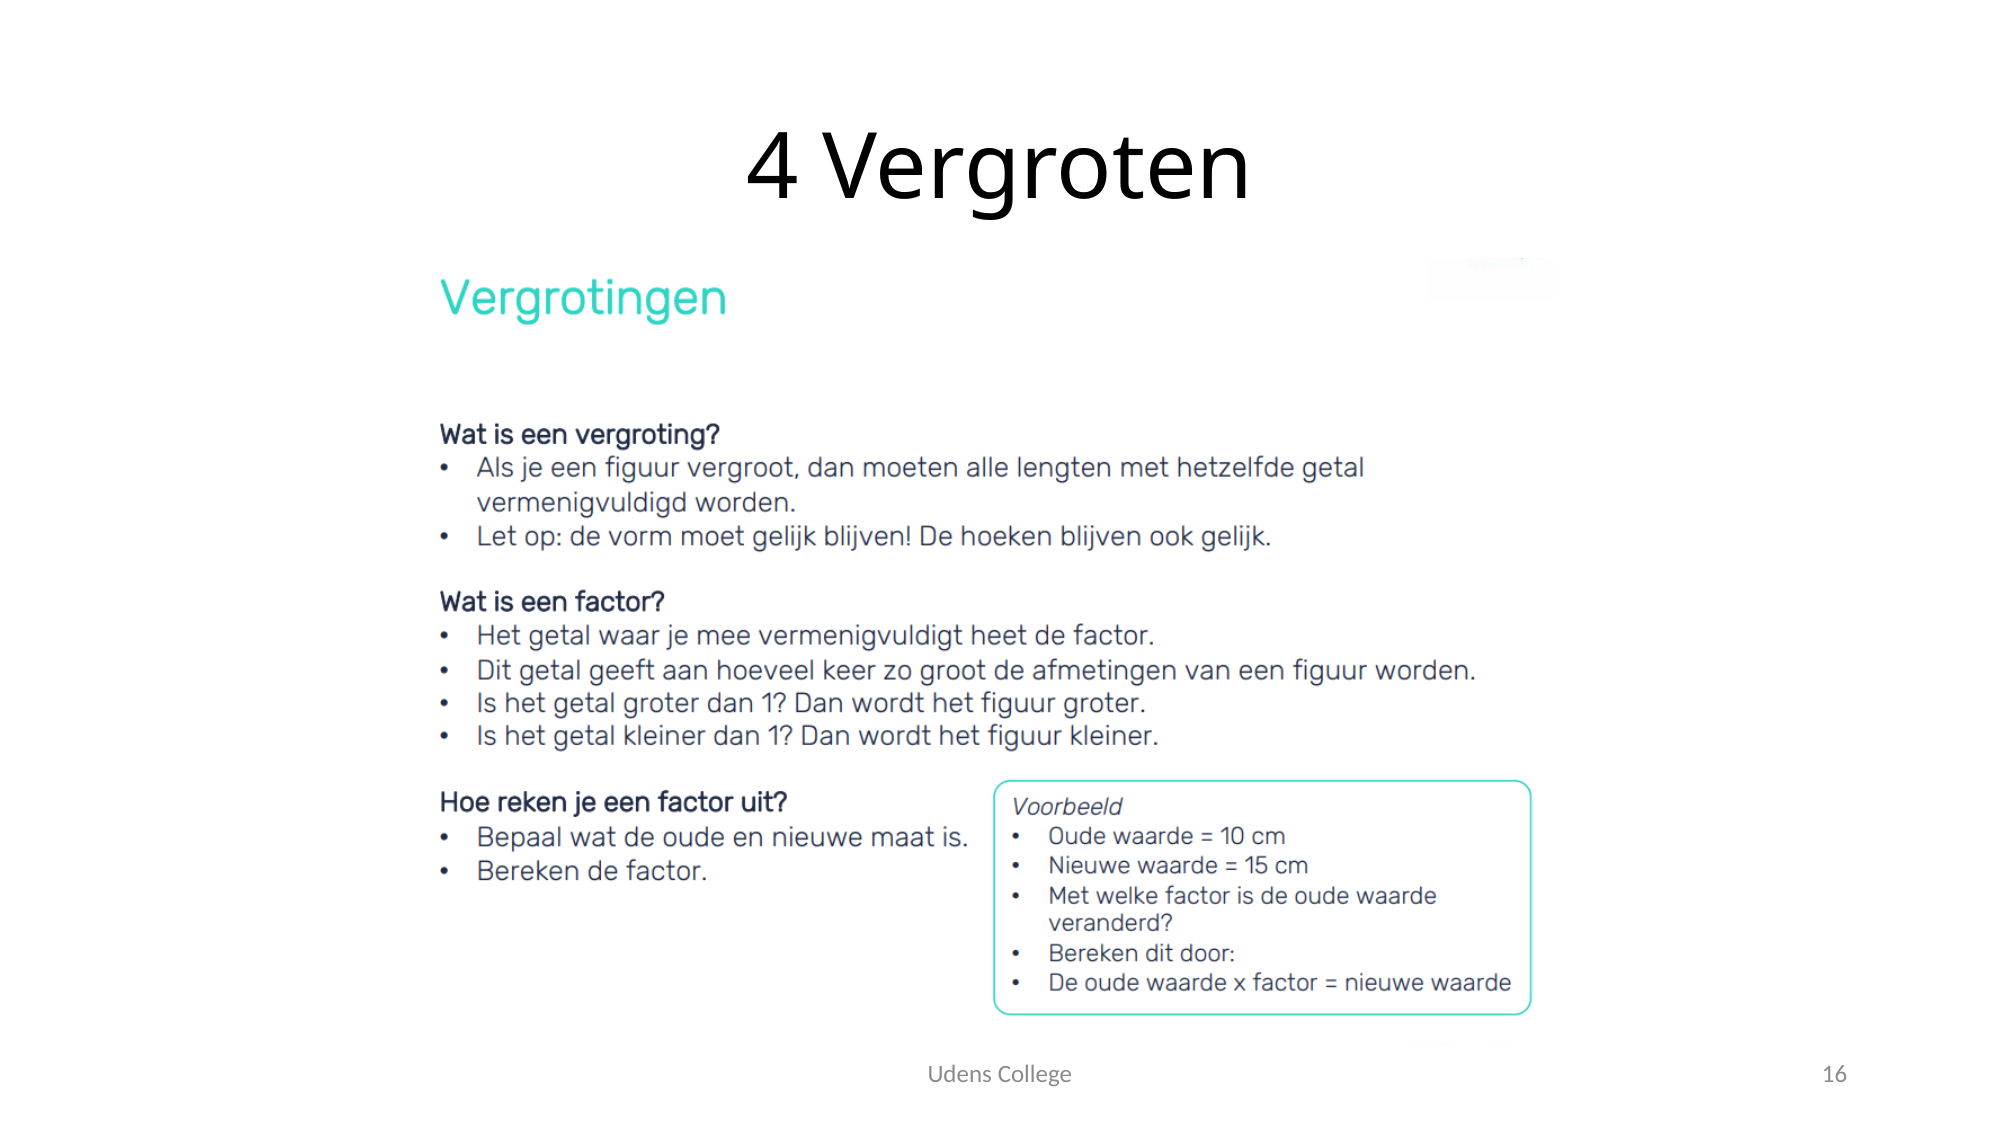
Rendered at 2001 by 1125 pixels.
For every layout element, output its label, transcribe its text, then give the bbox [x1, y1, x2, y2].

title 4 Vergroten [137, 59, 1863, 278]
footer Udens College [662, 1047, 1338, 1103]
slide_number 16 [1412, 1042, 1863, 1103]
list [439, 258, 1554, 1047]
